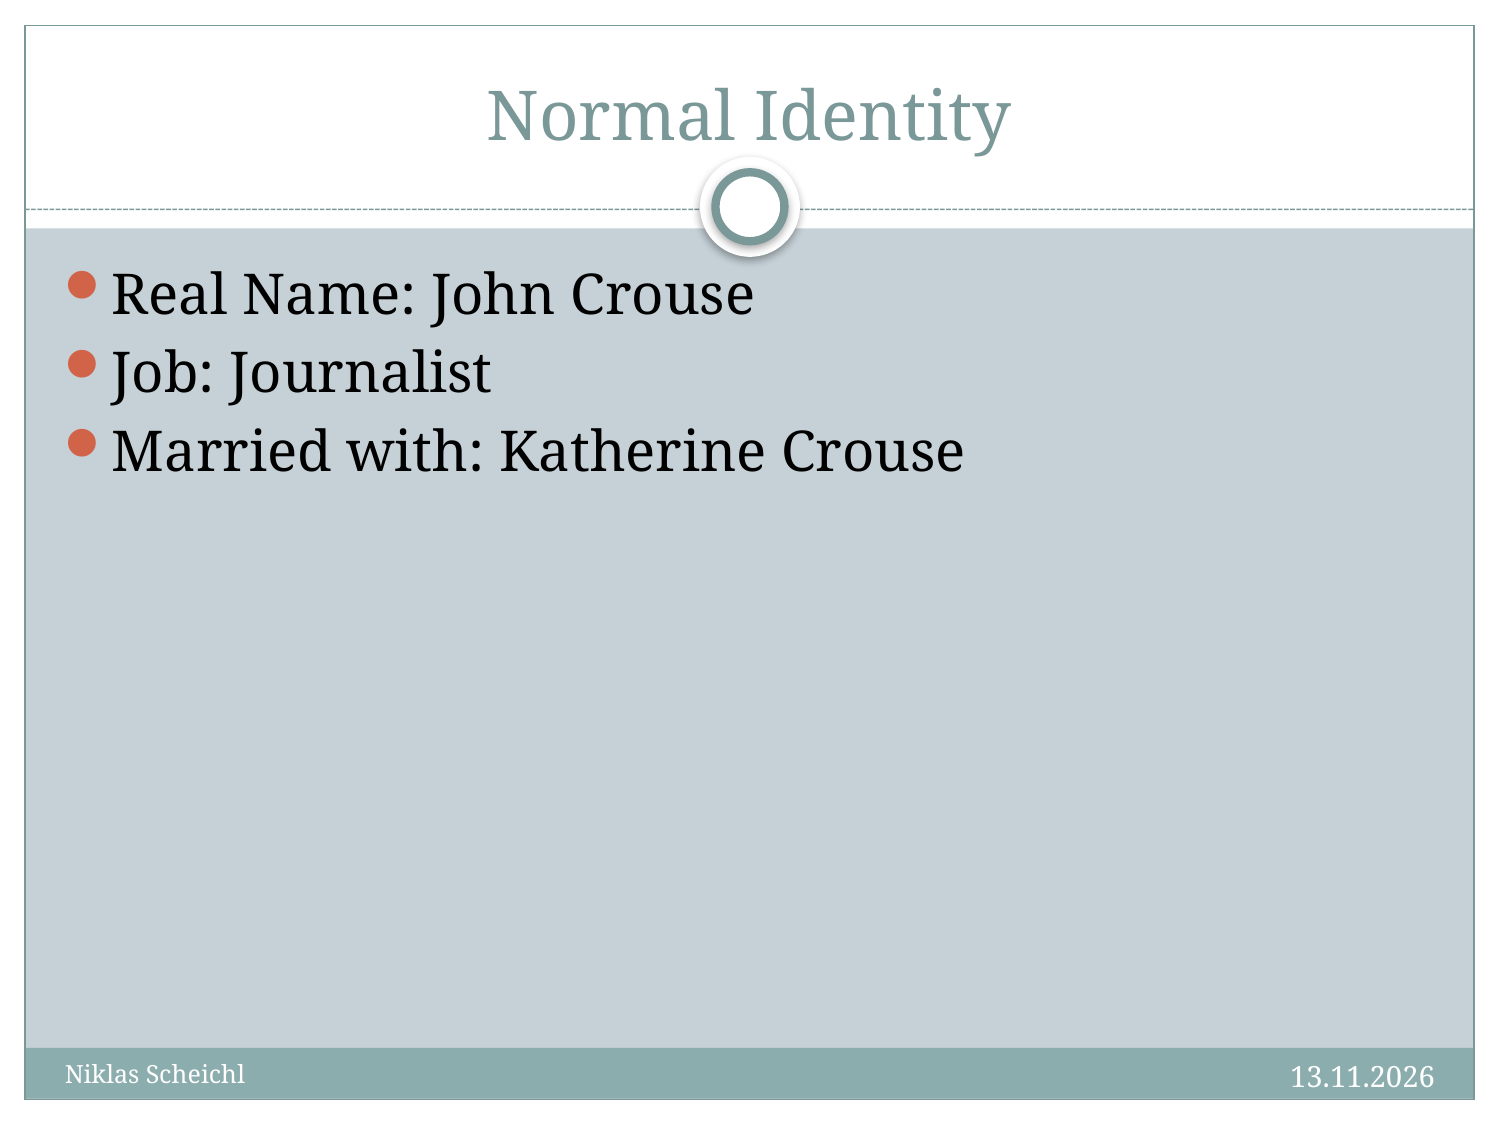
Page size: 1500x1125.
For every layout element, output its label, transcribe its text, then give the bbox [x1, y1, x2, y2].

list Real Name: John Crouse Job: Journalist Married with: Katherine Crouse [49, 250, 1445, 1001]
footer Niklas Scheichl [50, 1051, 638, 1112]
title Normal Identity [49, 37, 1450, 162]
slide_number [950, 1050, 1450, 1111]
